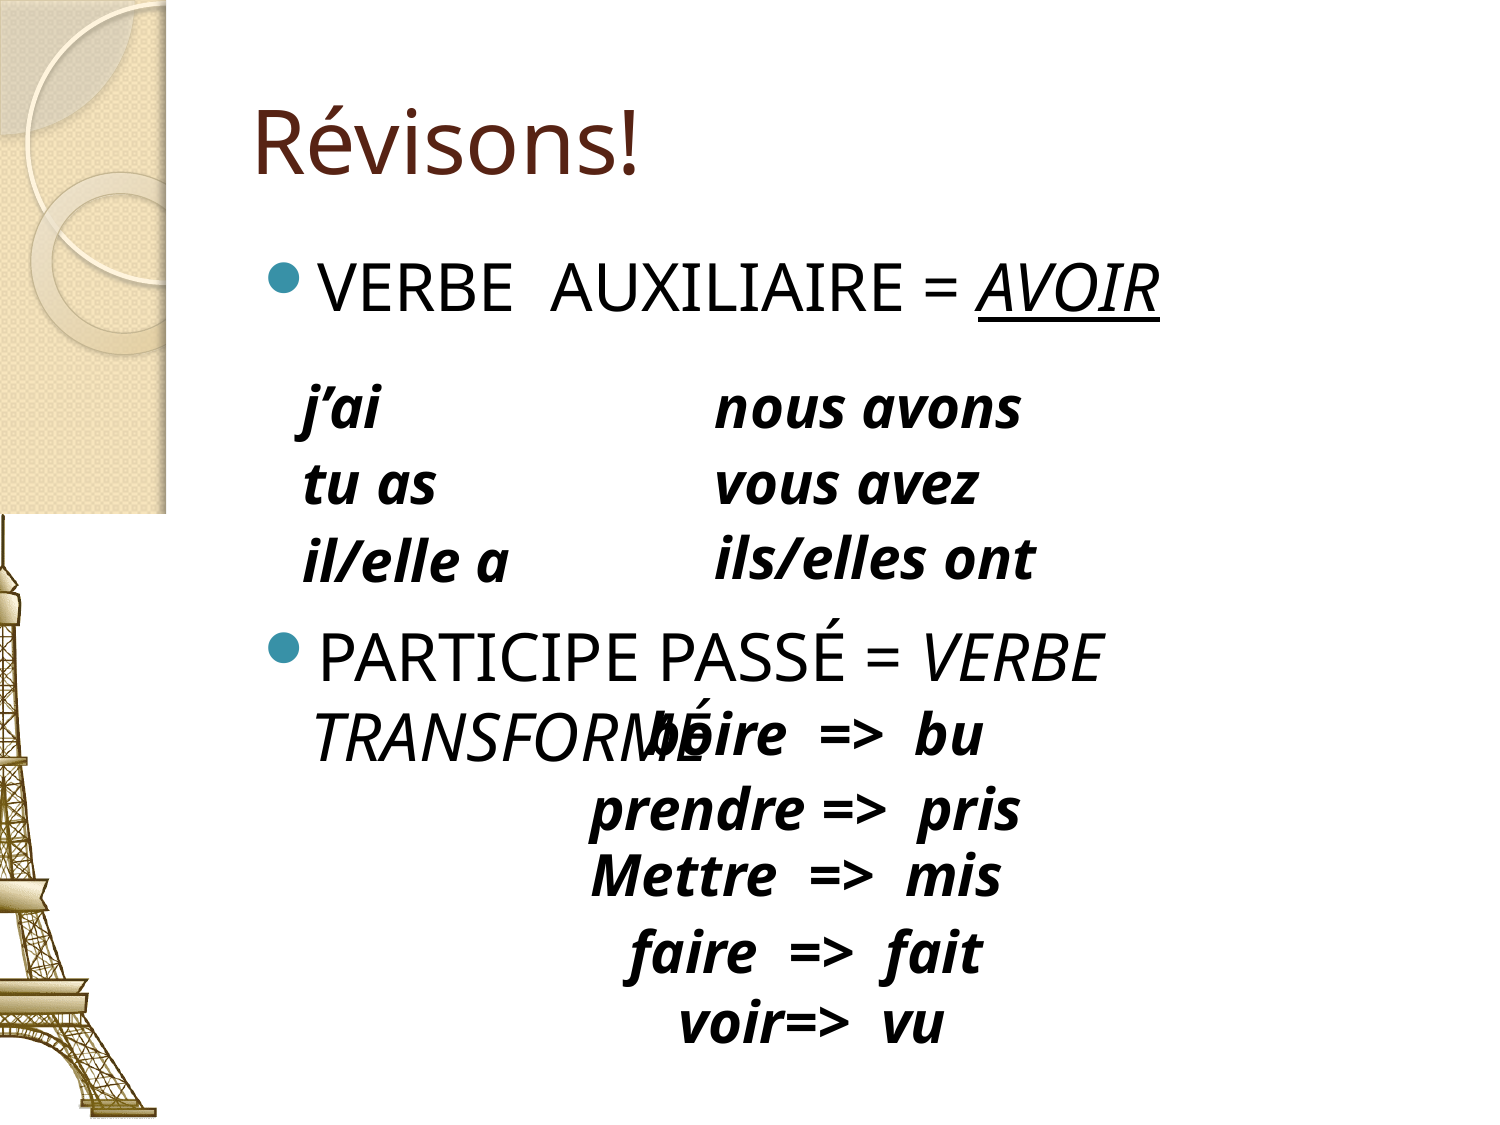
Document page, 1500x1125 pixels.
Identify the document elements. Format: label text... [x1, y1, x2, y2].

picture [0, 514, 167, 1125]
text_box boire => bu [287, 690, 1344, 764]
text_box prendre => pris [231, 764, 1382, 850]
text_box il/elle a [287, 516, 600, 602]
text_box Mettre => mis [215, 830, 1378, 916]
list VERBE AUXILIAIRE = AVOIR PARTICIPE PASSÉ = VERBE TRANSFORMÉ [235, 237, 1500, 1075]
text_box faire => fait [225, 908, 1388, 993]
text_box voir=> vu [231, 977, 1394, 1063]
text_box ils/elles ont [699, 514, 1188, 599]
text_box nous avons [699, 362, 1188, 439]
text_box tu as [287, 439, 600, 516]
title Révisons! [235, 45, 1466, 233]
text_box j’ai [287, 362, 600, 439]
text_box vous avez [699, 439, 1188, 514]
